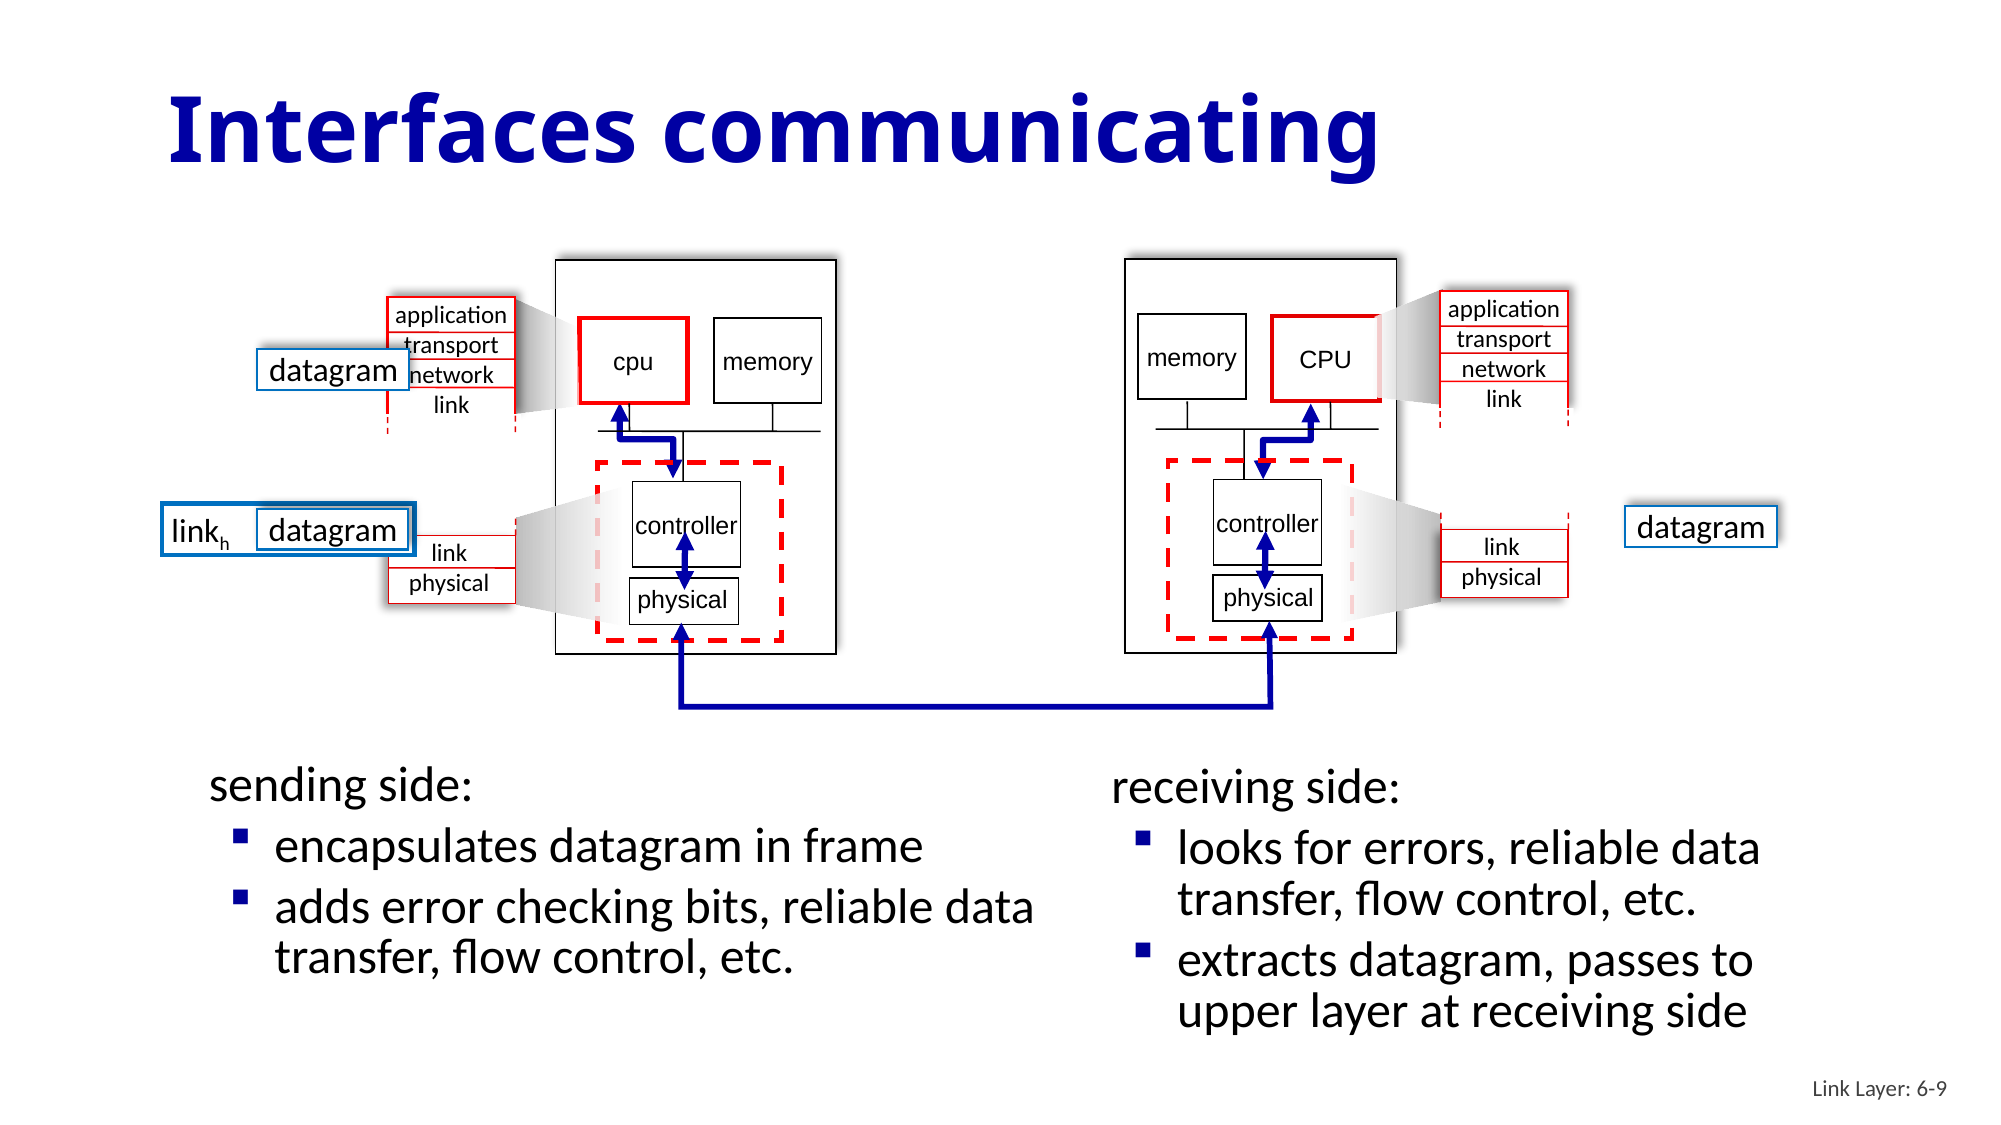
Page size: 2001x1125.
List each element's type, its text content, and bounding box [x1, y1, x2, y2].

text_box receiving side: looks for errors, reliable data transfer, flow control, etc. extracts datagram, passes to upper layer at receiving side [1096, 755, 1889, 1060]
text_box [1337, 285, 1577, 623]
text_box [555, 260, 836, 655]
text_box sending side: encapsulates datagram in frame adds error checking bits, reliable data transfer, flow control, etc. [193, 752, 1055, 1071]
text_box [254, 341, 427, 397]
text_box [156, 501, 427, 557]
text_box [680, 621, 1272, 708]
title Interfaces communicating [153, 59, 1879, 207]
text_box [1125, 259, 1397, 654]
slide_number Link Layer: 6-9 [1512, 1056, 1963, 1117]
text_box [377, 291, 625, 626]
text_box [1622, 498, 1795, 554]
